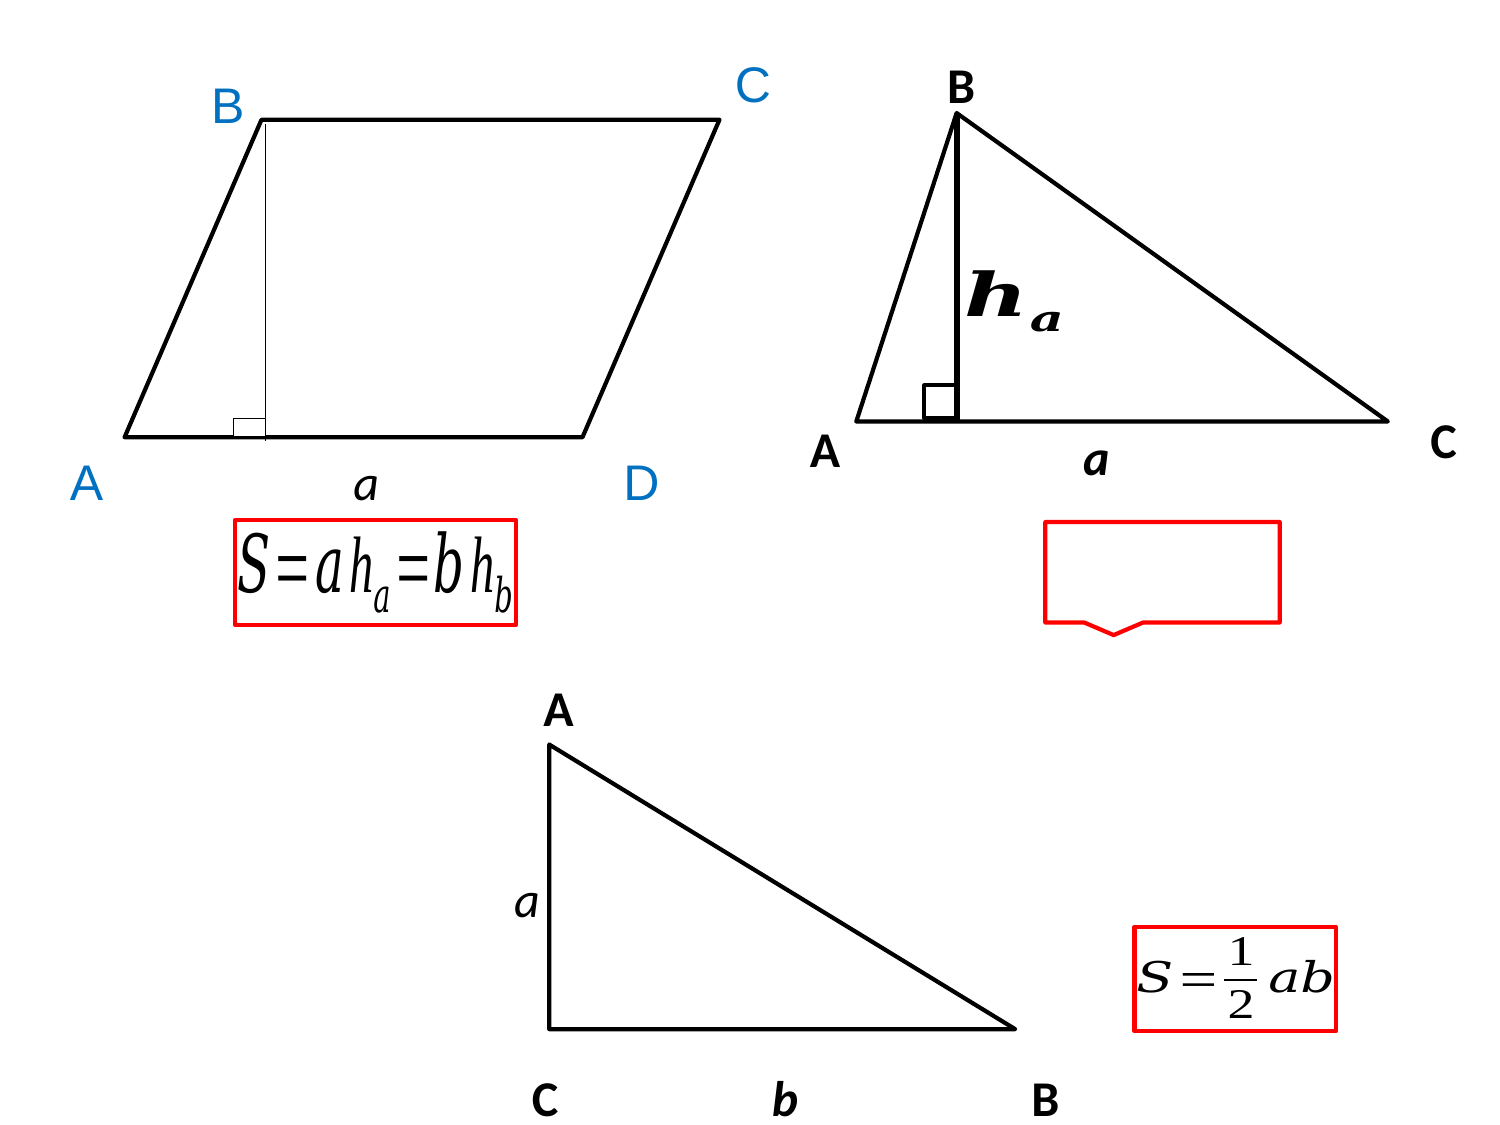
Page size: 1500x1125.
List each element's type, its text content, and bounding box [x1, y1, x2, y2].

text_box C [517, 1058, 574, 1125]
text_box [547, 744, 1018, 1032]
text_box A [528, 668, 589, 744]
text_box [856, 121, 953, 424]
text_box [23, 45, 787, 519]
text_box a [1068, 417, 1125, 493]
text_box B [1016, 1058, 1075, 1125]
text_box a [499, 859, 547, 935]
text_box [922, 383, 952, 420]
text_box b [757, 1058, 814, 1125]
text_box C [1415, 401, 1472, 477]
text_box [961, 121, 1390, 424]
text_box A [795, 409, 856, 485]
text_box B [932, 45, 991, 121]
